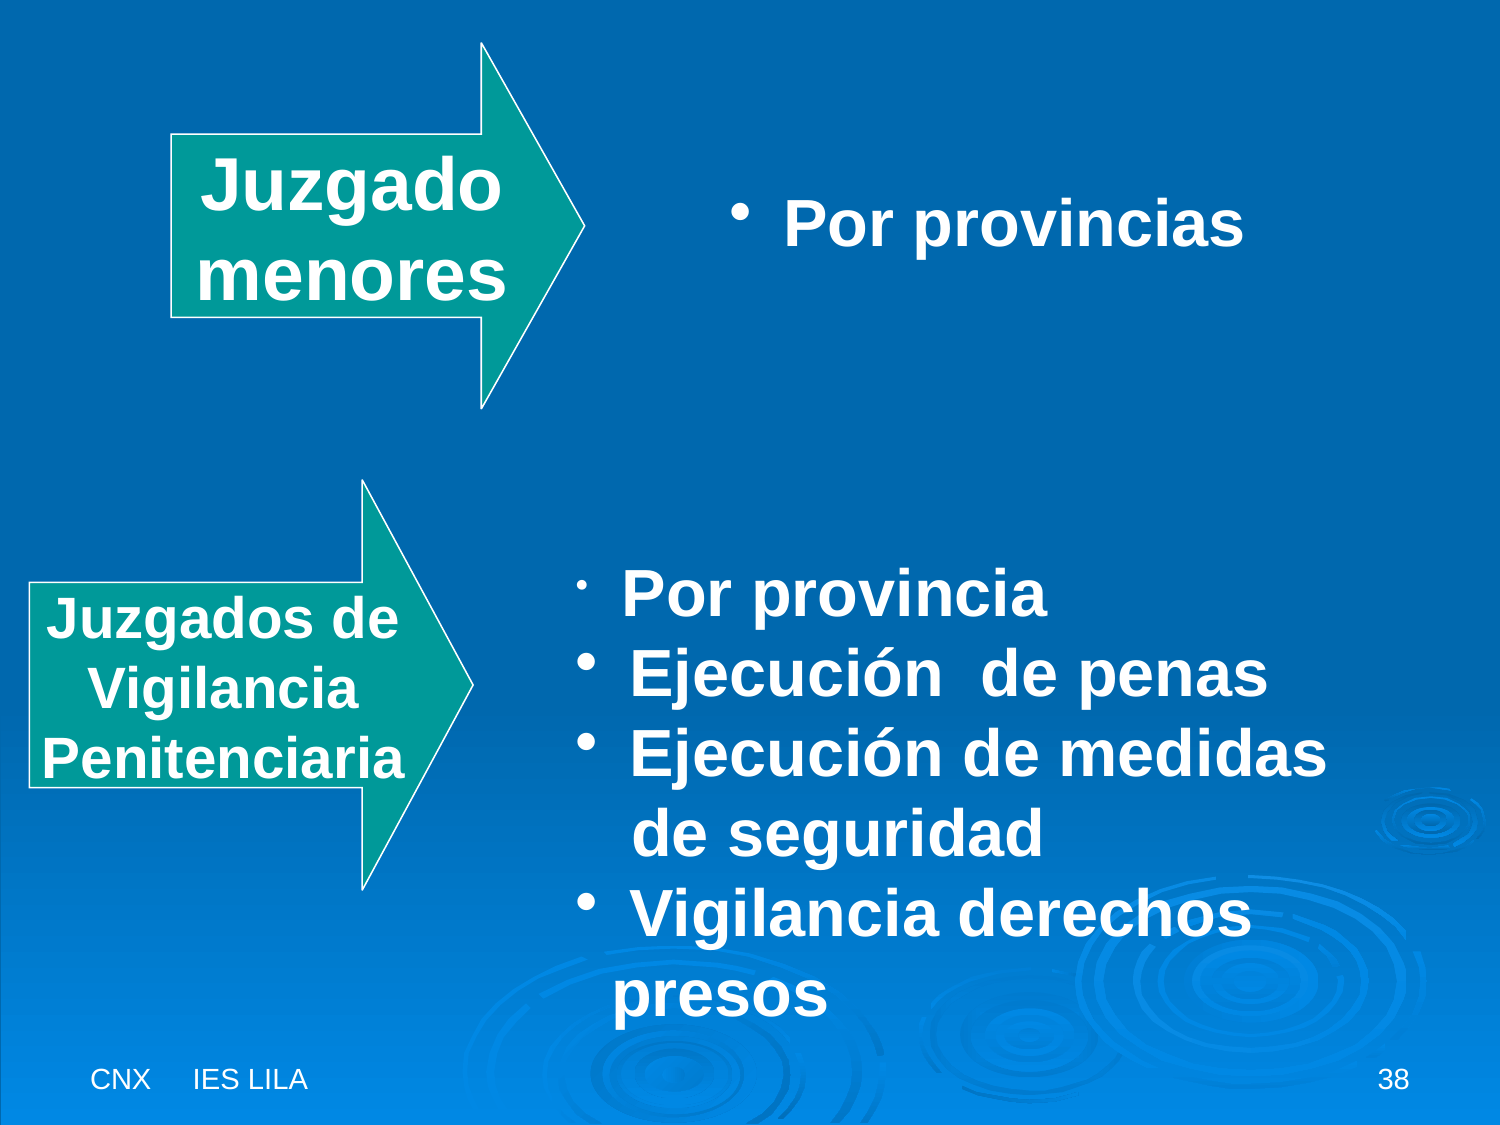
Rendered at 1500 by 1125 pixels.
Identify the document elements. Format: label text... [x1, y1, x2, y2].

text_box Juzgados de Vigilancia Penitenciaria [29, 479, 474, 891]
text_box Por provincia Ejecución de penas Ejecución de medidas de seguridad Vigilancia derechos presos [560, 542, 1384, 1037]
slide_number 38 [1074, 1024, 1426, 1103]
slide_number CNX IES LILA [74, 1024, 426, 1103]
text_box Juzgado menores [171, 42, 585, 410]
text_box Por provincias [714, 172, 1365, 268]
